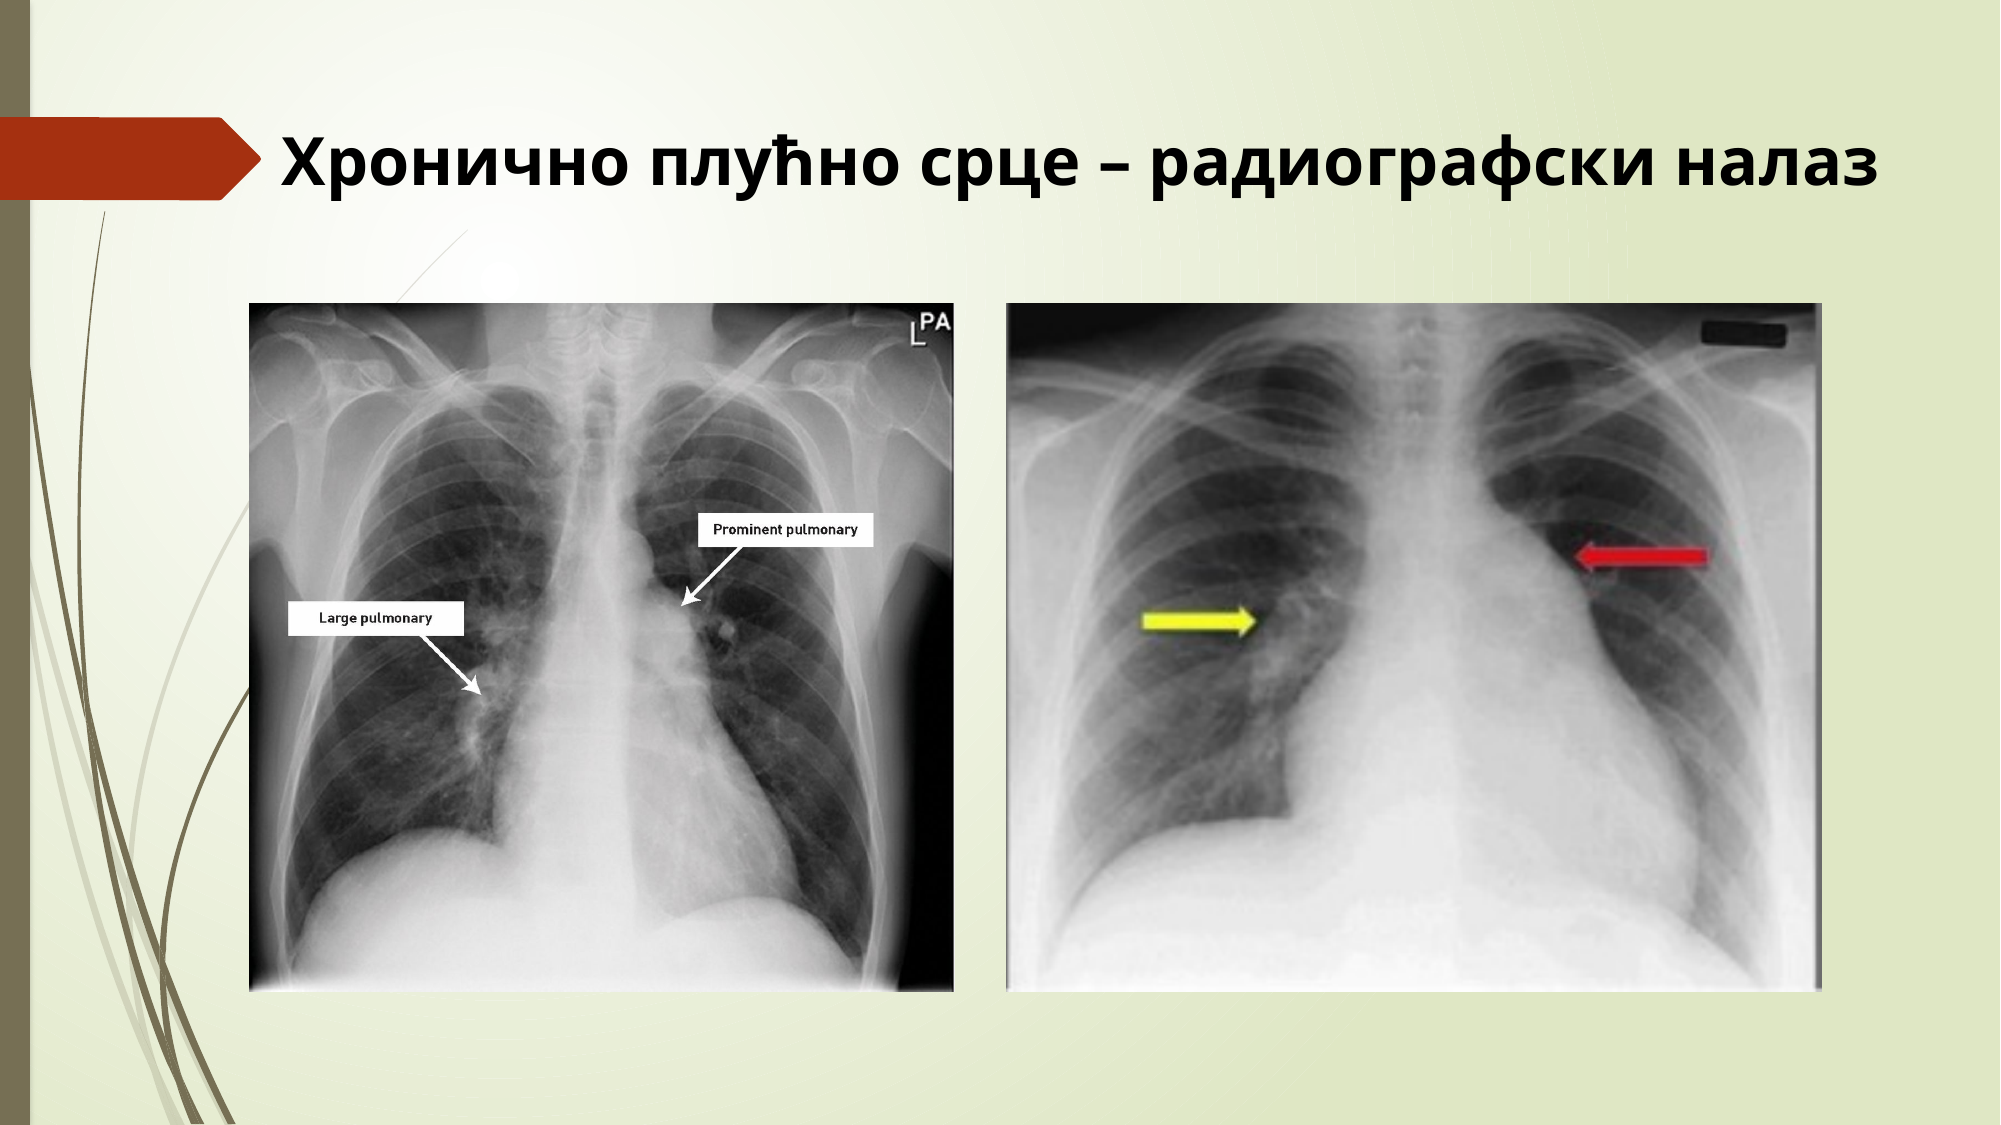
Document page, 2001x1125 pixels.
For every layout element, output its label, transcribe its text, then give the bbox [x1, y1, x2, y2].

picture [1005, 303, 1822, 992]
picture [249, 303, 955, 992]
text_box Хронично плућно срце – радиографски налаз [266, 111, 1933, 286]
